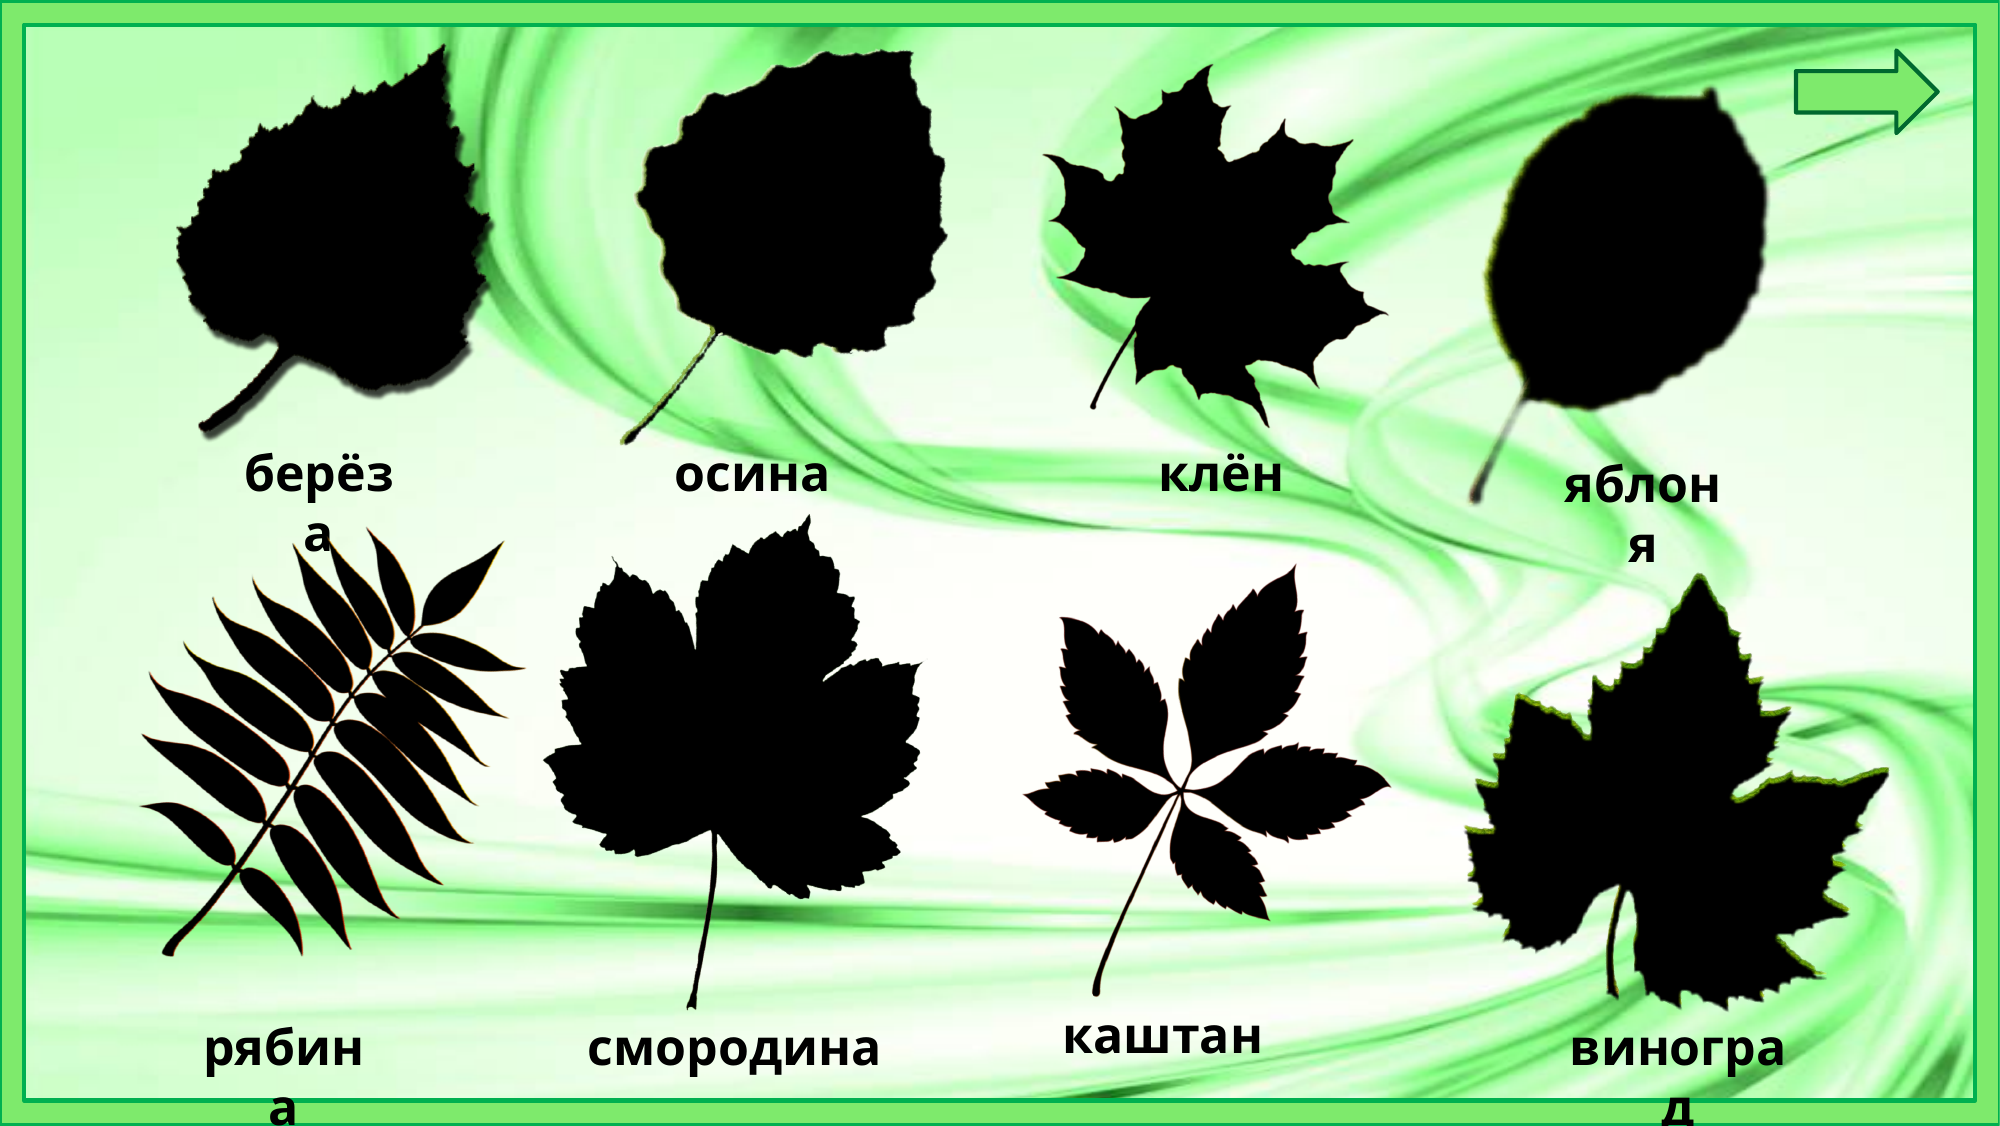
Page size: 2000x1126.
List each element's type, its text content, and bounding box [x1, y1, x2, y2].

text_box яблоня [1543, 453, 1743, 581]
text_box смородина [535, 1007, 935, 1083]
text_box берёза [219, 467, 419, 474]
text_box осина [653, 433, 853, 509]
text_box каштан [1027, 996, 1298, 1071]
text_box [1793, 48, 1940, 136]
text_box виноград [1543, 1053, 1814, 1126]
text_box клён [1121, 443, 1321, 509]
picture [26, 3, 1973, 1098]
text_box рябина [184, 1016, 384, 1126]
